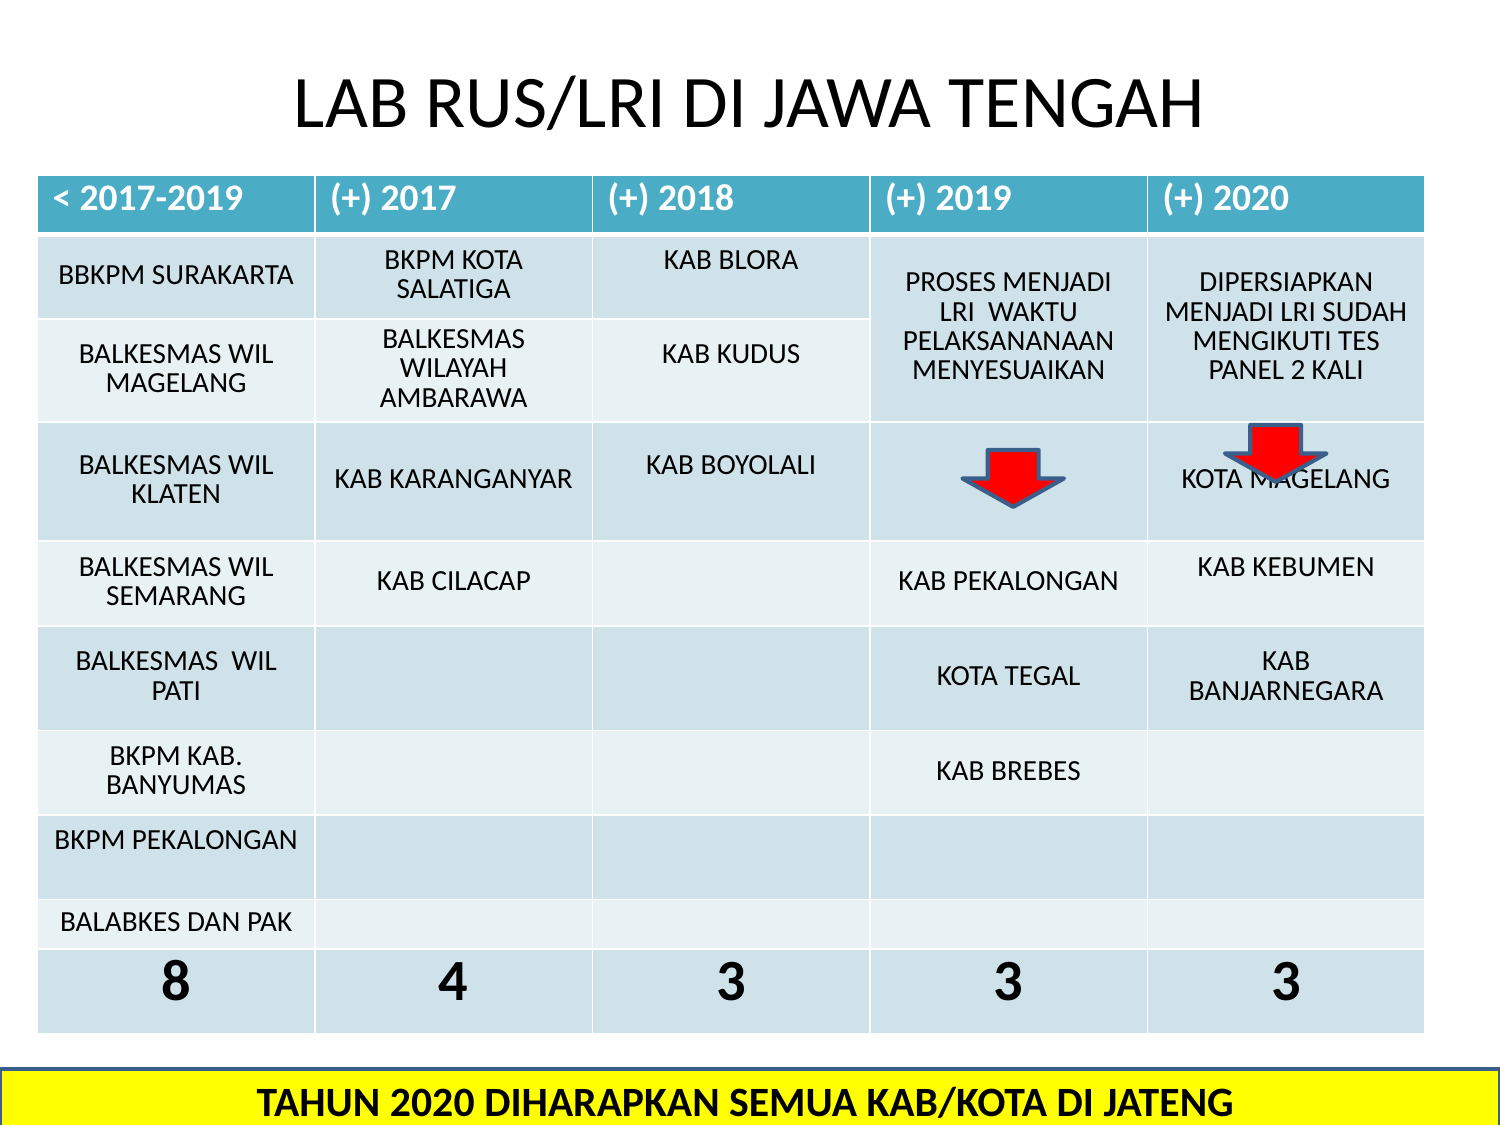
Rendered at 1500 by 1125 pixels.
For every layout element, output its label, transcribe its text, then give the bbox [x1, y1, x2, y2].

table_cell 3 [871, 950, 1147, 1033]
table_cell 8 [38, 950, 314, 1033]
table_cell BKPM KAB. BANYUMAS [38, 731, 314, 814]
table_cell [316, 627, 592, 730]
table_cell KAB CILACAP [316, 542, 592, 625]
table_cell [593, 627, 869, 730]
table_cell [316, 731, 592, 814]
table_cell BALKESMAS WIL SEMARANG [38, 542, 314, 625]
table_cell [593, 900, 869, 948]
table_cell [1148, 816, 1424, 899]
table_cell [593, 542, 869, 625]
table_cell BKPM PEKALONGAN [38, 816, 314, 899]
table_header (+) 2019 [871, 176, 1147, 232]
table_cell [316, 900, 592, 948]
table_cell DIPERSIAPKAN MENJADI LRI SUDAH MENGIKUTI TES PANEL 2 KALI [1148, 237, 1424, 421]
table_cell BALKESMAS WIL PATI [38, 627, 314, 730]
table_cell BBKPM SURAKARTA [38, 237, 314, 318]
text_box TAHUN 2020 DIHARAPKAN SEMUA KAB/KOTA DI JATENG TERDAPAT 1 LRI [0, 1067, 1500, 1125]
table_cell [1148, 731, 1424, 814]
table_header (+) 2018 [593, 176, 869, 232]
table_cell BALABKES DAN PAK [38, 900, 314, 948]
table_cell BALKESMAS WIL KLATEN [38, 423, 314, 540]
table_cell KAB KUDUS [593, 320, 869, 421]
table_header (+) 2020 [1148, 176, 1424, 232]
text_box [960, 447, 1067, 509]
table_cell KAB KEBUMEN [1148, 542, 1424, 625]
table_cell 4 [316, 950, 592, 1033]
table_cell [593, 731, 869, 814]
table_cell [593, 816, 869, 899]
table_header (+) 2017 [316, 176, 592, 232]
table_cell BKPM KOTA SALATIGA [316, 237, 592, 318]
table_cell KAB BANJARNEGARA [1148, 627, 1424, 730]
table_cell BALKESMAS WILAYAH AMBARAWA [316, 320, 592, 421]
table_cell KAB PEKALONGAN [871, 542, 1147, 625]
table_cell PROSES MENJADI LRI WAKTU PELAKSANANAAN MENYESUAIKAN [871, 237, 1147, 421]
table_cell KOTA MAGELANG [1148, 423, 1424, 540]
text_box [1222, 422, 1329, 484]
table_cell KAB KARANGANYAR [316, 423, 592, 540]
title LAB RUS/LRI DI JAWA TENGAH [75, 45, 1425, 150]
table_cell KAB BREBES [871, 731, 1147, 814]
table_cell [316, 816, 592, 899]
table_cell BALKESMAS WIL MAGELANG [38, 320, 314, 421]
table_cell [871, 423, 1147, 540]
table_cell 3 [593, 950, 869, 1033]
table_cell [871, 900, 1147, 948]
table_cell KAB BOYOLALI [593, 423, 869, 540]
table_header < 2017-2019 [38, 176, 314, 232]
table_cell 3 [1148, 950, 1424, 1033]
table_cell [871, 816, 1147, 899]
table_cell [1148, 900, 1424, 948]
table_cell KAB BLORA [593, 237, 869, 318]
table_cell KOTA TEGAL [871, 627, 1147, 730]
